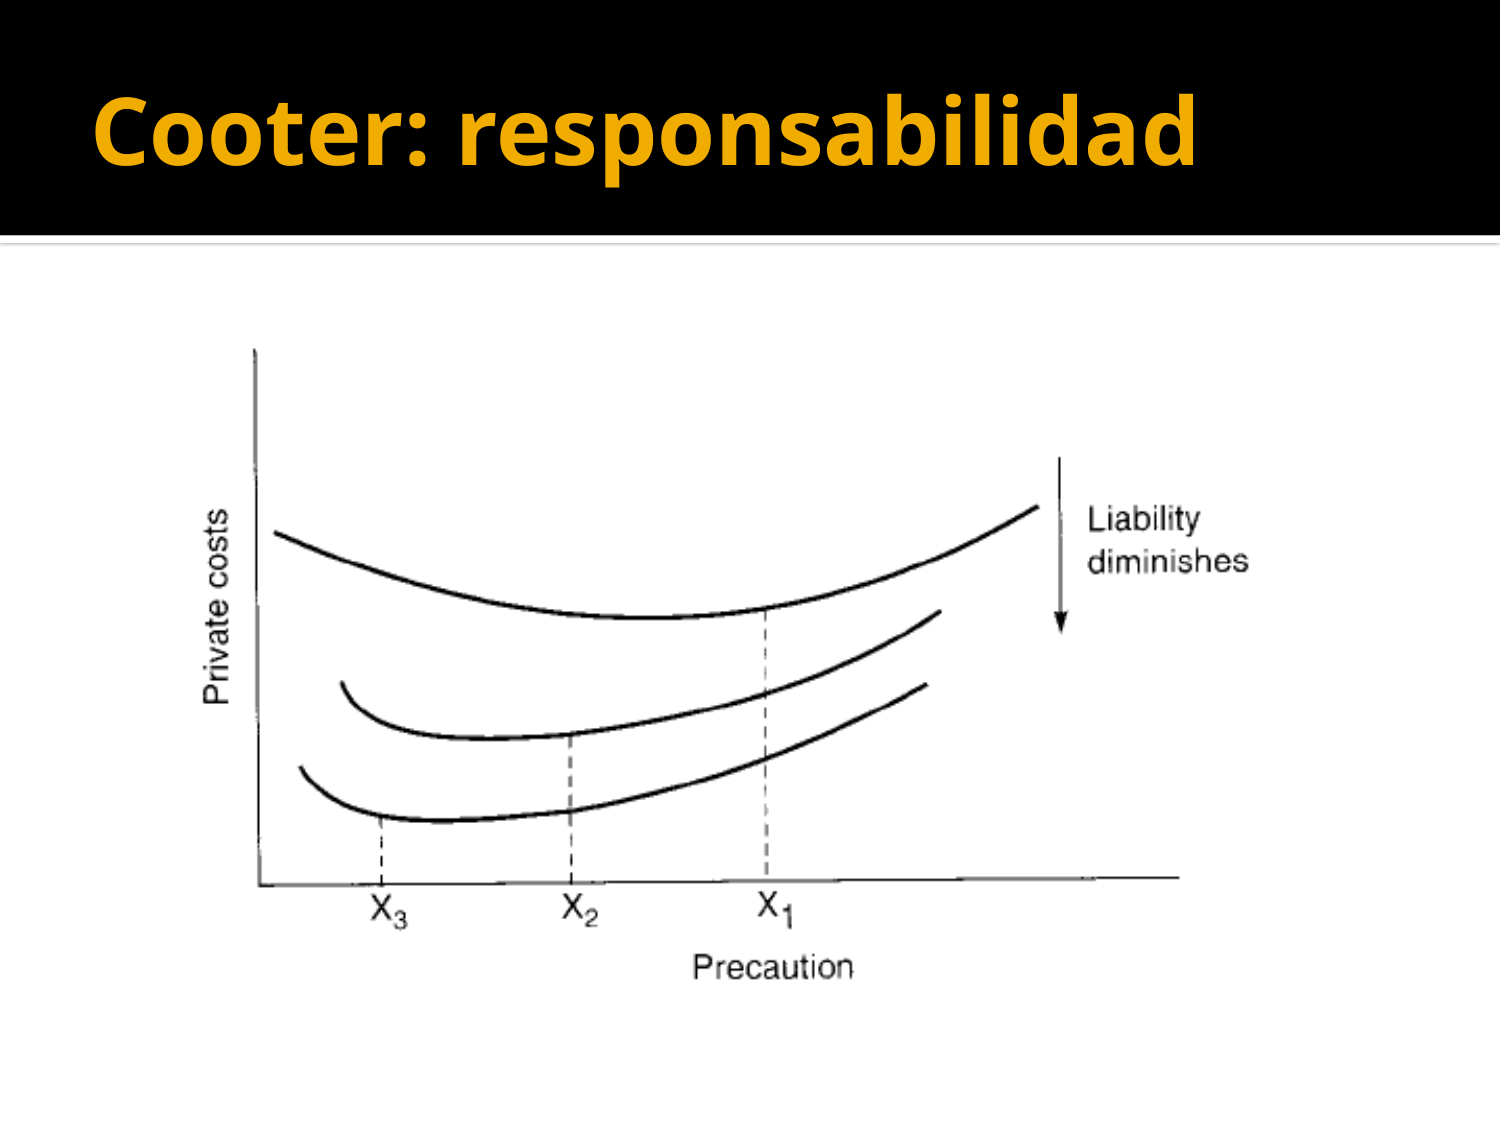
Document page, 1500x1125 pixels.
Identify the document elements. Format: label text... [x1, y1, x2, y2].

title Cooter: responsabilidad [75, 25, 1425, 231]
picture [162, 324, 1328, 1013]
